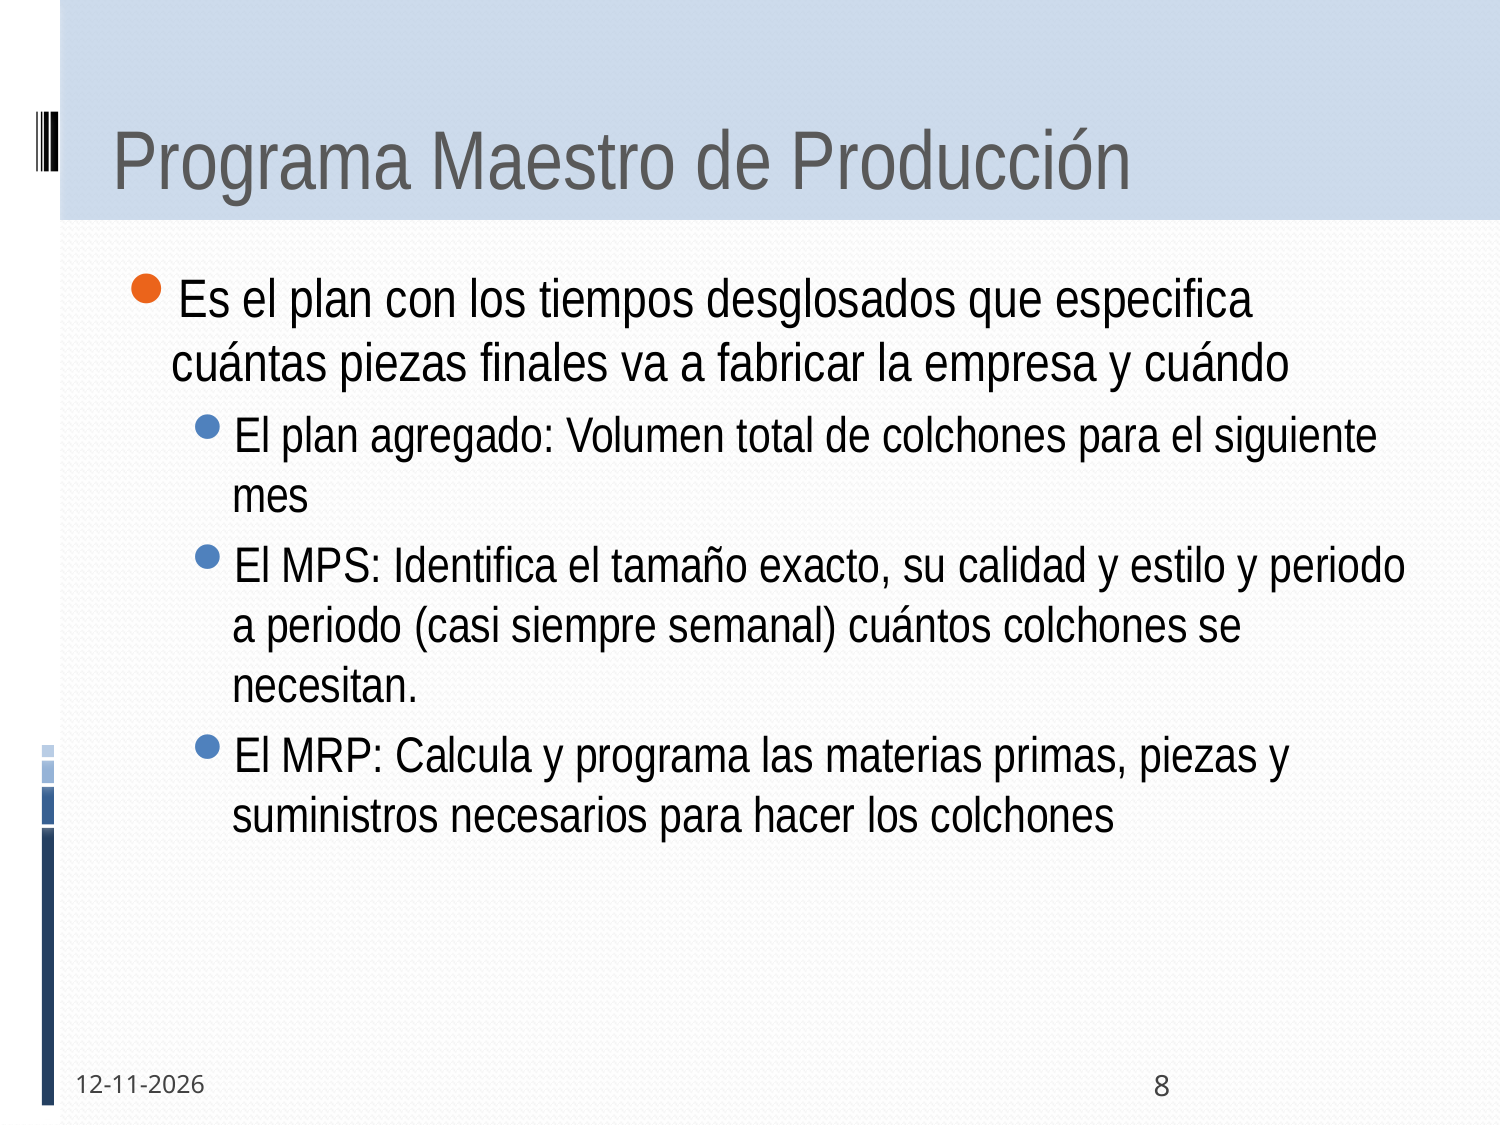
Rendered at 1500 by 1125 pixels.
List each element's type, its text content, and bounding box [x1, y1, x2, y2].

title Programa Maestro de Producción [111, 18, 1436, 207]
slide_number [75, 1042, 243, 1103]
slide_number 8 [1045, 1046, 1171, 1107]
list Es el plan con los tiempos desglosados que especifica cuántas piezas finales va a fabricar la empresa y cuándo El plan agregado: Volumen total de colchones para el siguiente mes El MPS: Identifica el tamaño exacto, su calidad y estilo y periodo a periodo (casi siempre semanal) cuántos colchones se necesitan. El MRP: Calcula y programa las materias primas, piezas y suministros necesarios para hacer los colchones [111, 255, 1436, 1038]
